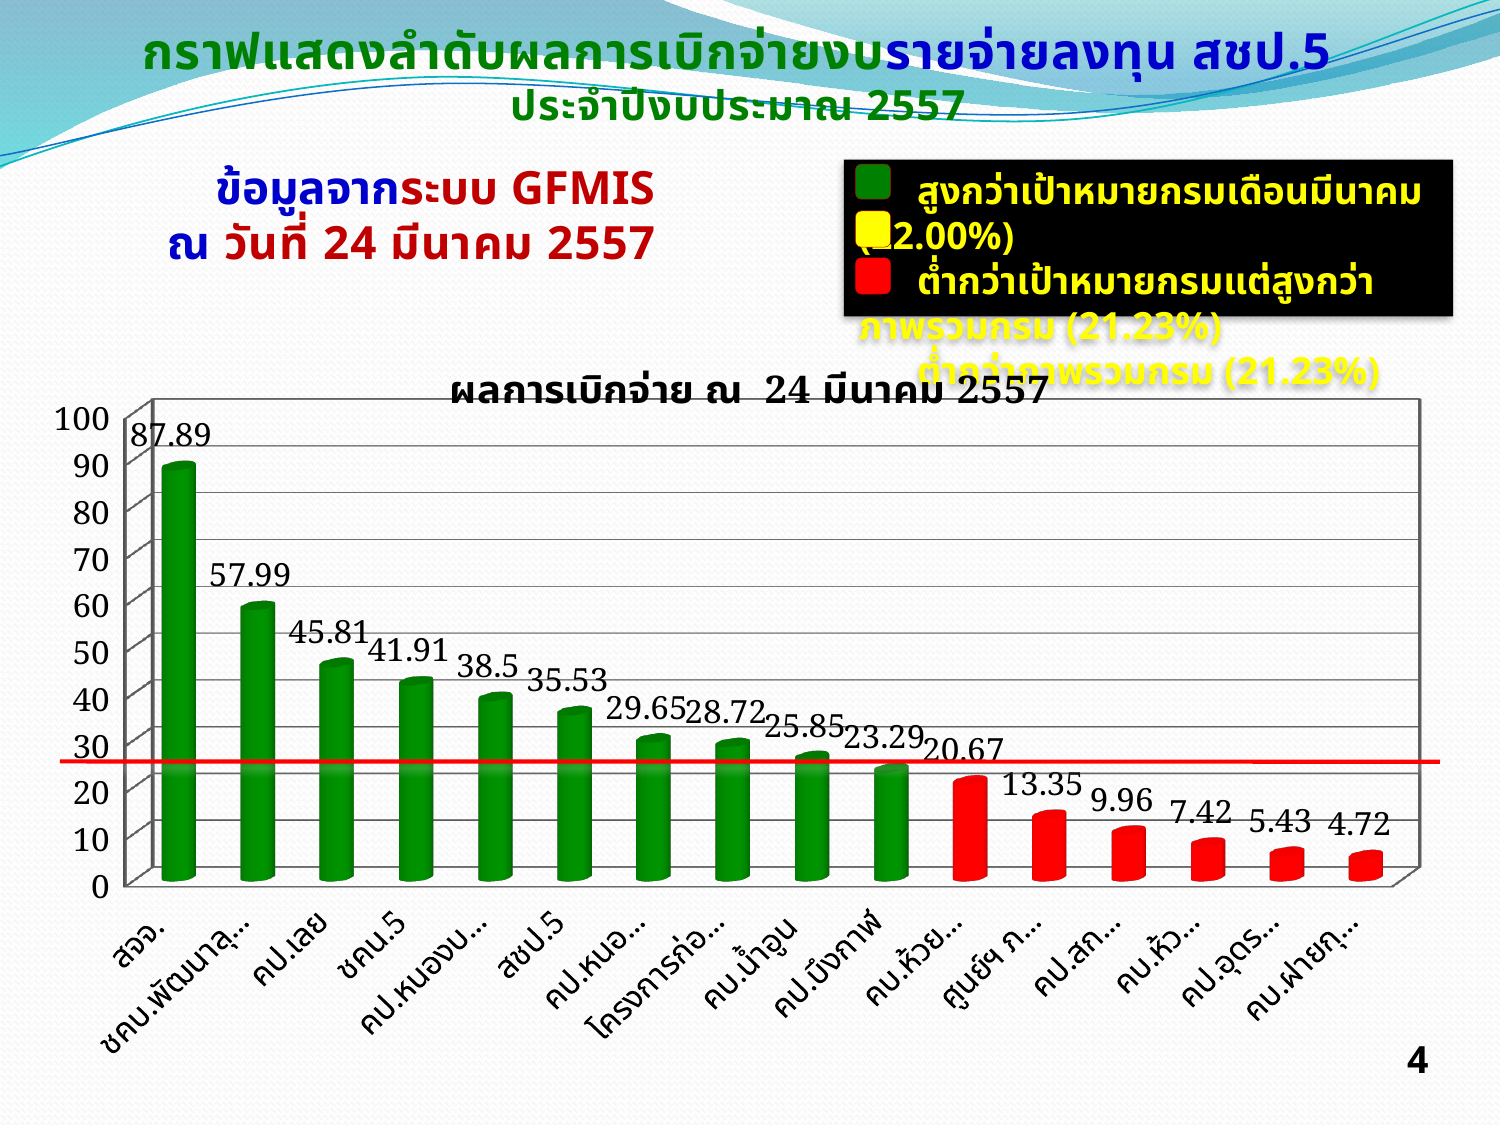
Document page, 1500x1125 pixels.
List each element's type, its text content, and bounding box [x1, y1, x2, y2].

text_box [853, 208, 893, 250]
text_box สูงกว่าเป้าหมายกรมเดือนมีนาคม (22.00%) ต่ำกว่าเป้าหมายกรมแต่สูงกว่าภาพรวมกรม (21.23%) ต่ำกว่าภาพรวมกรม (21.23%) [843, 159, 1454, 317]
text_box [853, 161, 893, 202]
chart [46, 327, 1454, 1067]
text_box กราฟแสดงลำดับผลการเบิกจ่ายงบรายจ่ายลงทุน สชป.5 ประจำปีงบประมาณ 2557 ข้อมูลจากระบบ GFMIS ณ วันที่ 24 มีนาคม 2557 [35, 11, 1454, 258]
text_box [853, 255, 893, 297]
